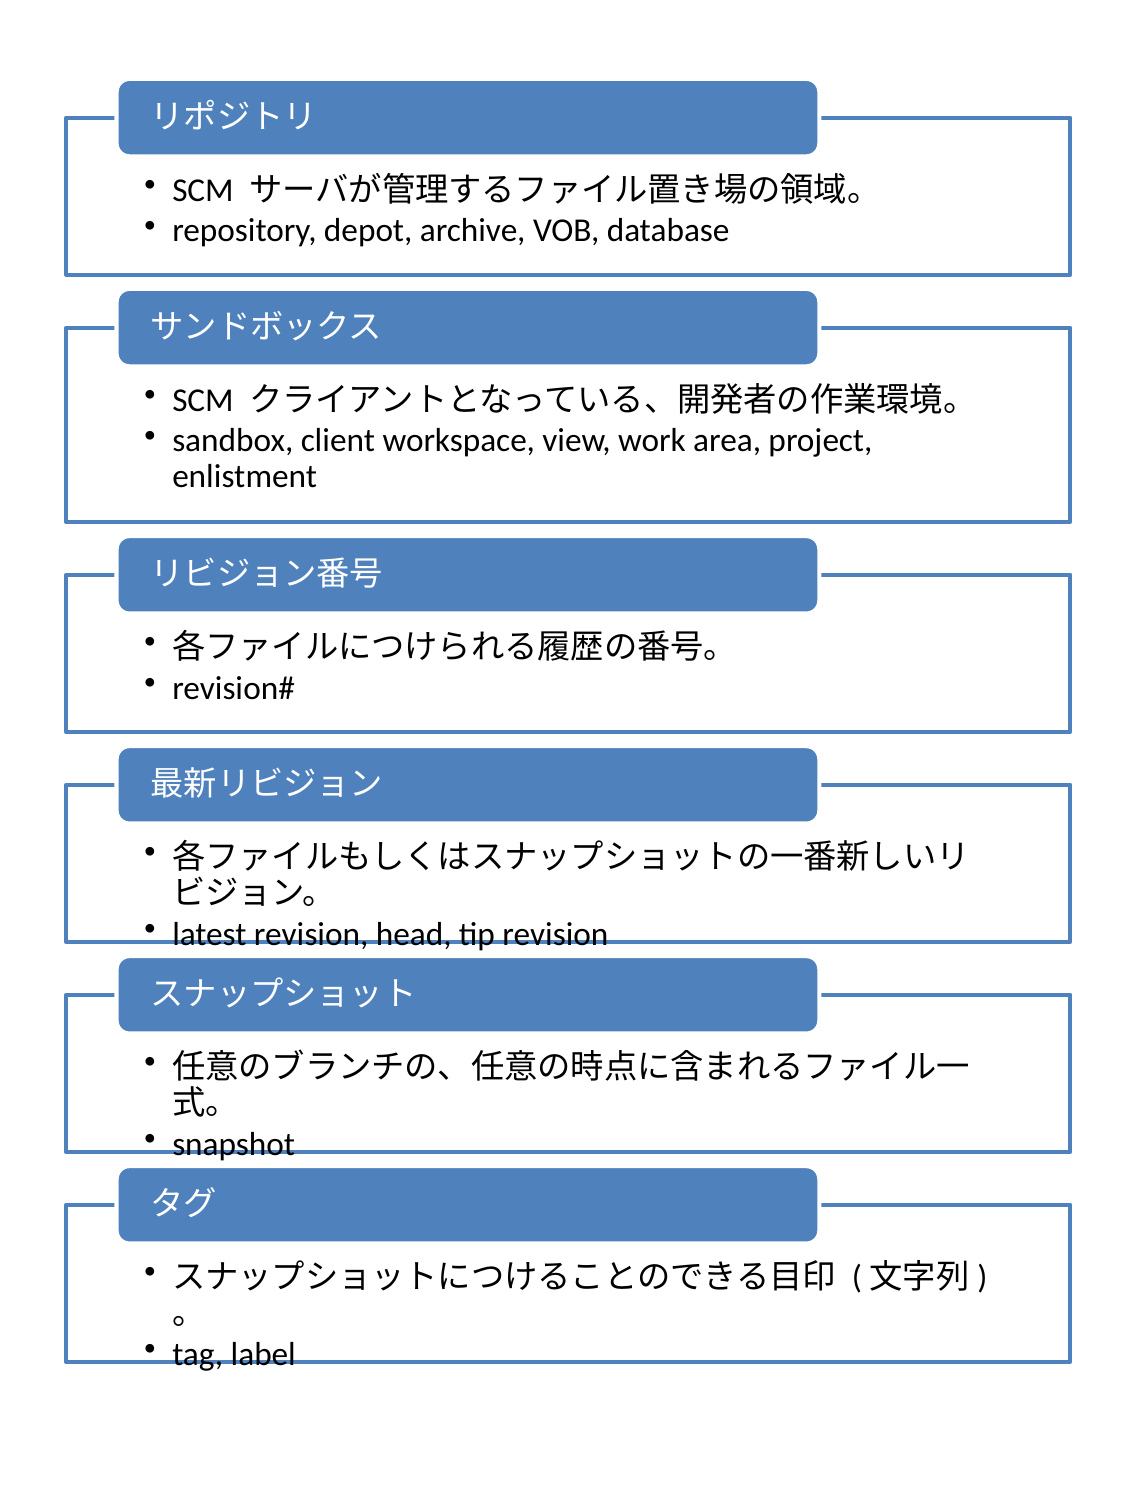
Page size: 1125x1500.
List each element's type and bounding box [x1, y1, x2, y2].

text_box [66, 64, 1071, 1377]
